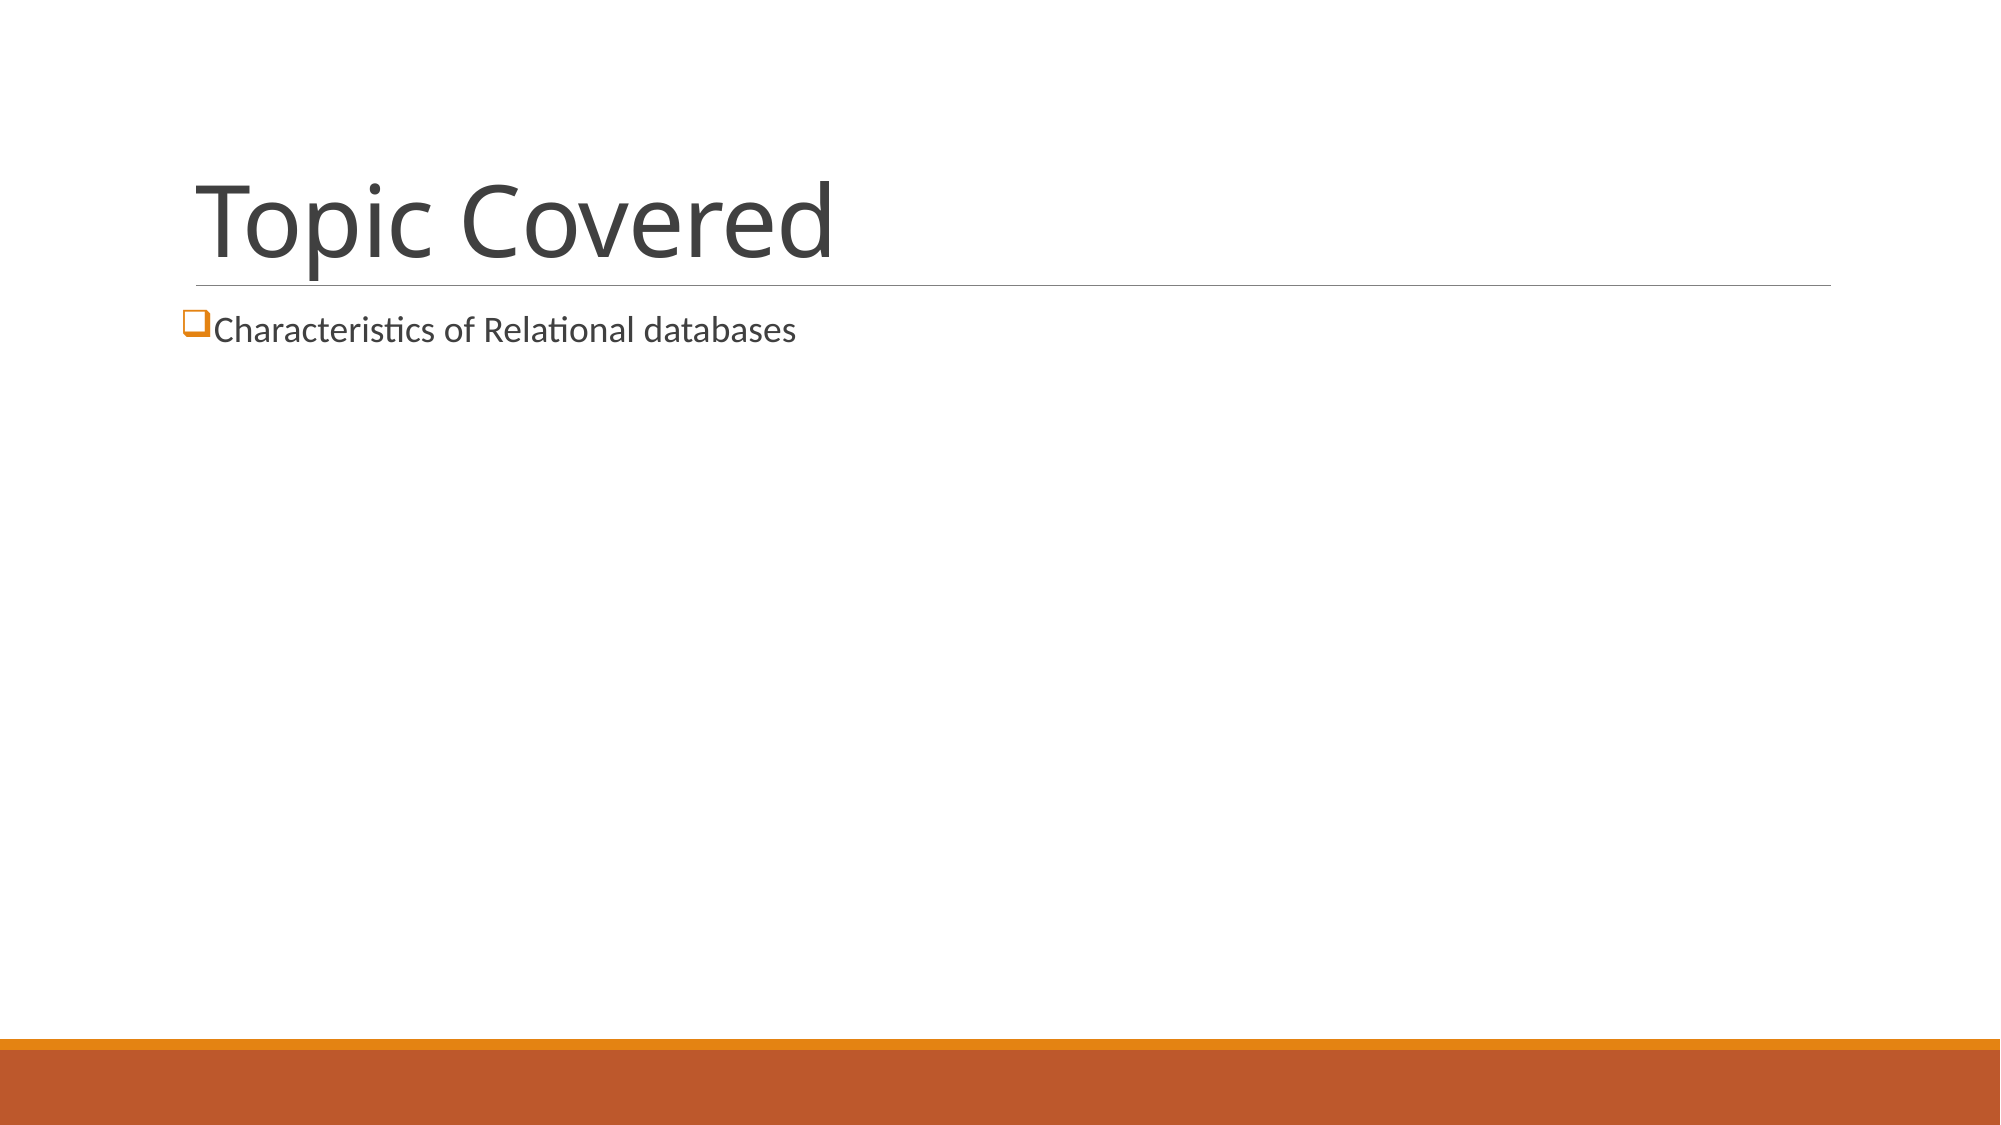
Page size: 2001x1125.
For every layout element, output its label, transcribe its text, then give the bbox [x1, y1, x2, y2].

title Topic Covered [180, 47, 1830, 285]
list Characteristics of Relational databases [180, 302, 1830, 963]
